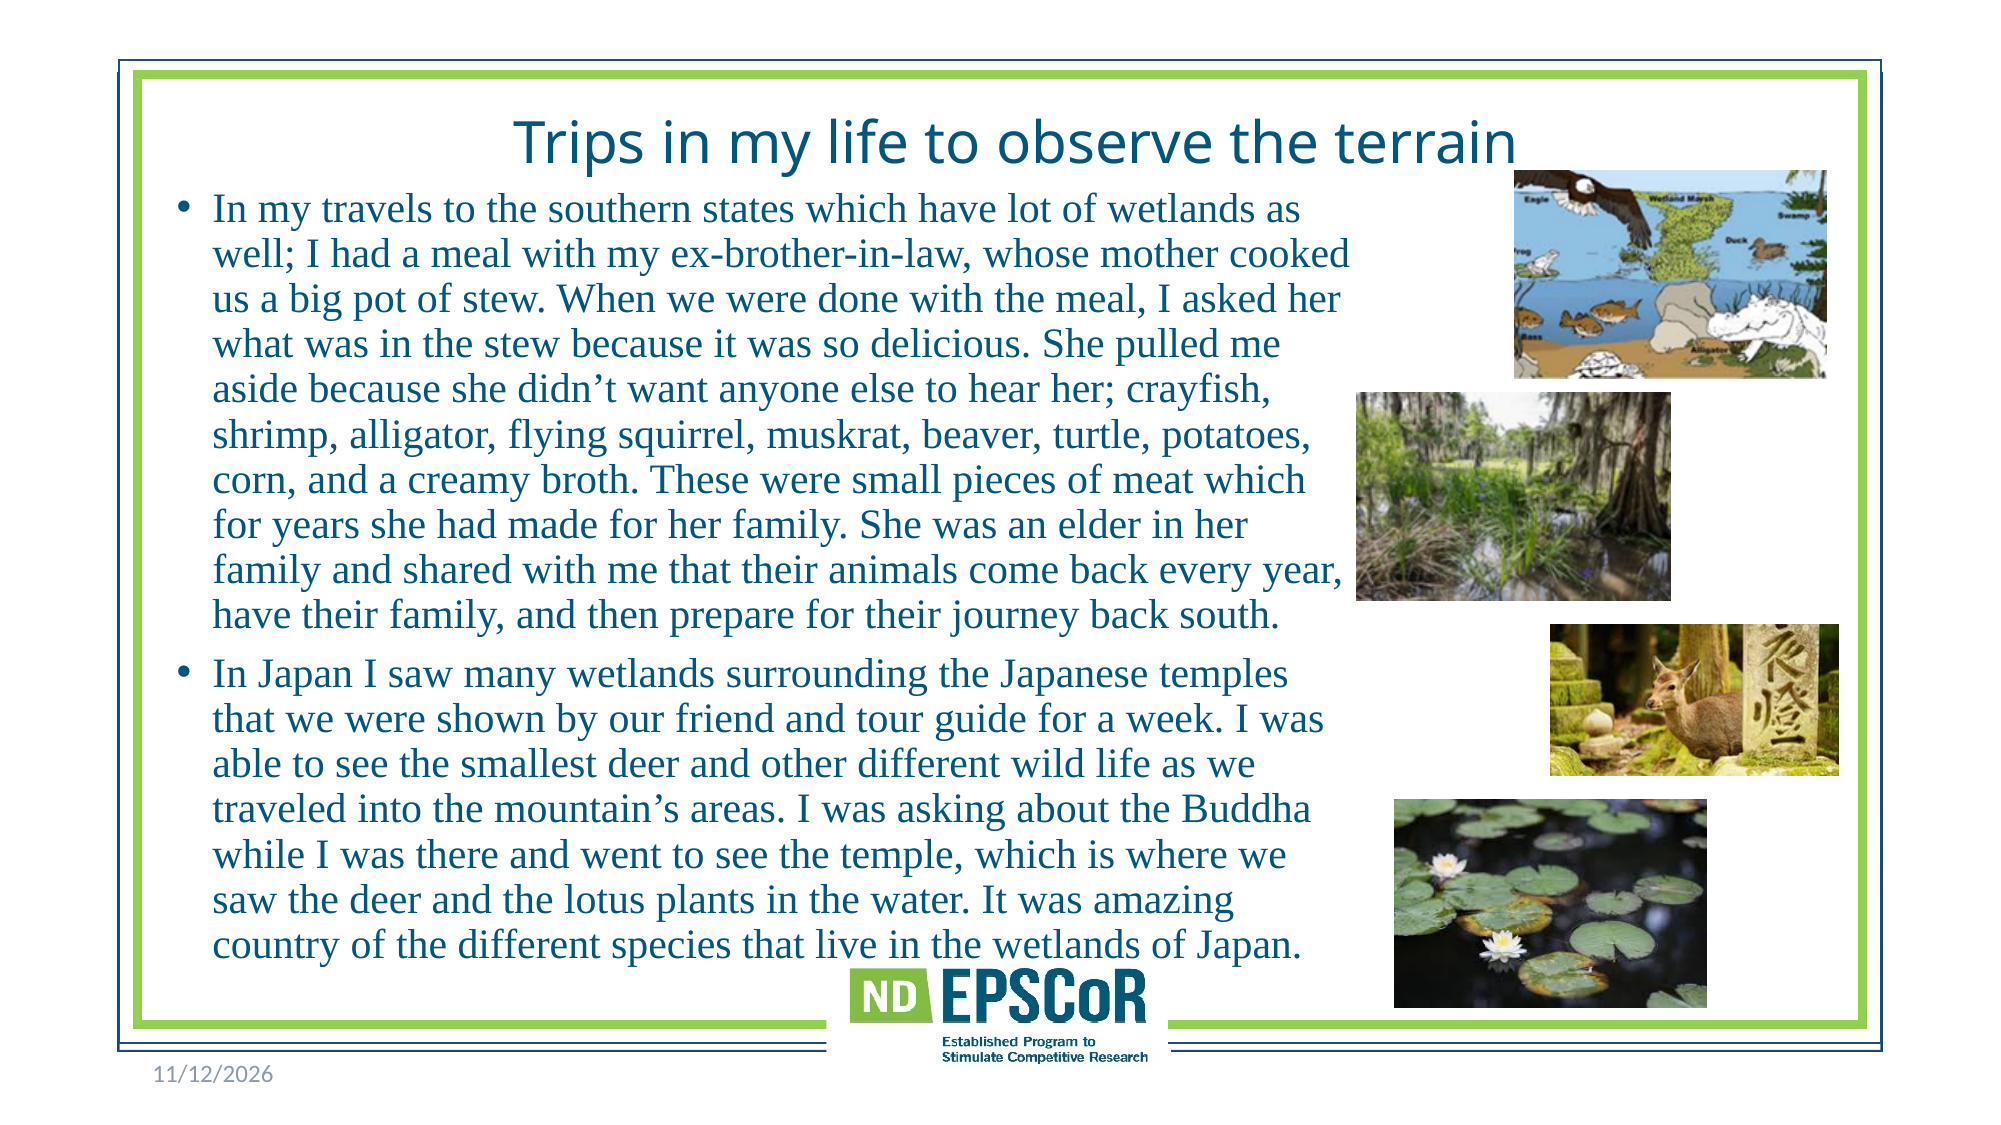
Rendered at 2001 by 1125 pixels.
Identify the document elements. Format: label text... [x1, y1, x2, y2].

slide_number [137, 1042, 588, 1103]
picture [1394, 799, 1707, 1008]
picture [1550, 624, 1839, 776]
picture [1089, 998, 1100, 1015]
picture [117, 72, 137, 1052]
title Trips in my life to observe the terrain [161, 74, 1887, 215]
list In my travels to the southern states which have lot of wetlands as well; I had a meal with my ex-brother-in-law, whose mother cooked us a big pot of stew. When we were done with the meal, I asked her what was in the stew because it was so delicious. She pulled me aside because she didn’t want anyone else to hear her; crayfish, shrimp, alligator, flying squirrel, muskrat, beaver, turtle, potatoes, corn, and a creamy broth. These were small pieces of meat which for years she had made for her family. She was an elder in her family and shared with me that their animals come back every year, have their family, and then prepare for their journey back south. In Japan I saw many wetlands surrounding the Japanese temples that we were shown by our friend and tour guide for a week. I was able to see the smallest deer and other different wild life as we traveled into the mountain’s areas. I was asking about the Buddha while I was there and went to see the temple, which is where we saw the deer and the lotus plants in the water. It was amazing country of the different species that live in the wetlands of Japan. [161, 178, 1370, 998]
picture [588, 215, 1883, 1068]
picture [1514, 170, 1827, 379]
picture [1356, 392, 1671, 601]
